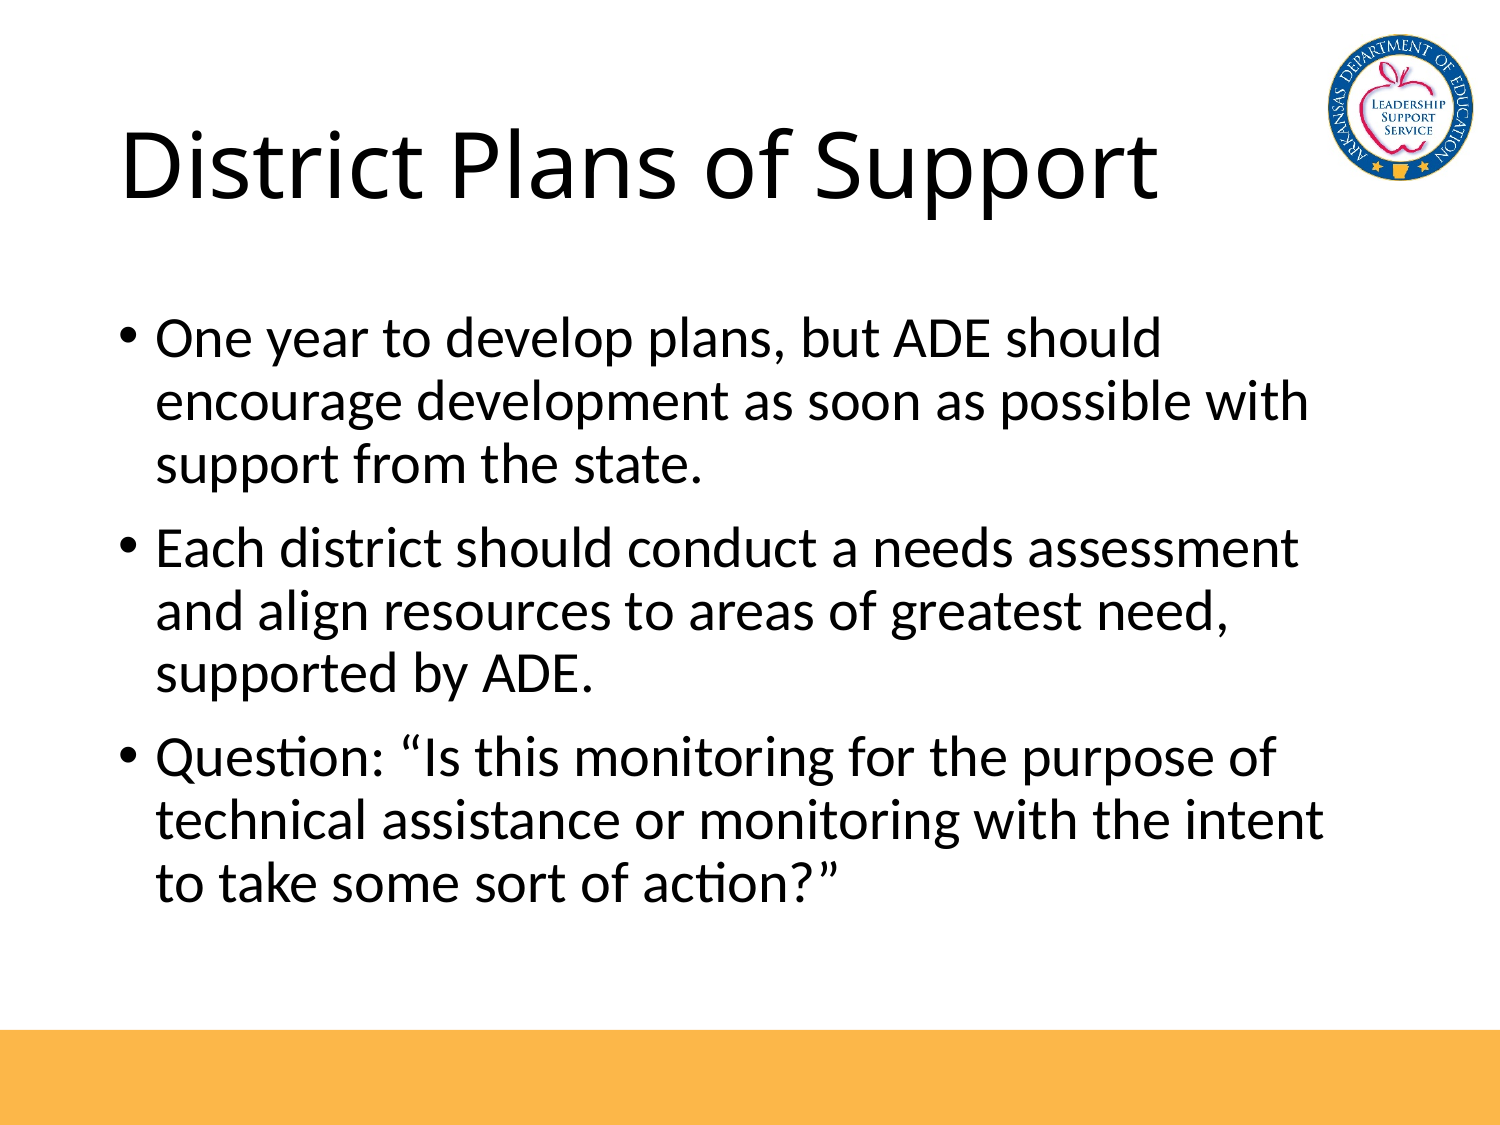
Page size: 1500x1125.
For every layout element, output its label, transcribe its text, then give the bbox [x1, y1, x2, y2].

list One year to develop plans, but ADE should encourage development as soon as possible with support from the state. Each district should conduct a needs assessment and align resources to areas of greatest need, supported by ADE. Question: “Is this monitoring for the purpose of technical assistance or monitoring with the intent to take some sort of action?” [103, 299, 1397, 1014]
picture [1327, 34, 1478, 181]
title District Plans of Support [103, 59, 1397, 278]
